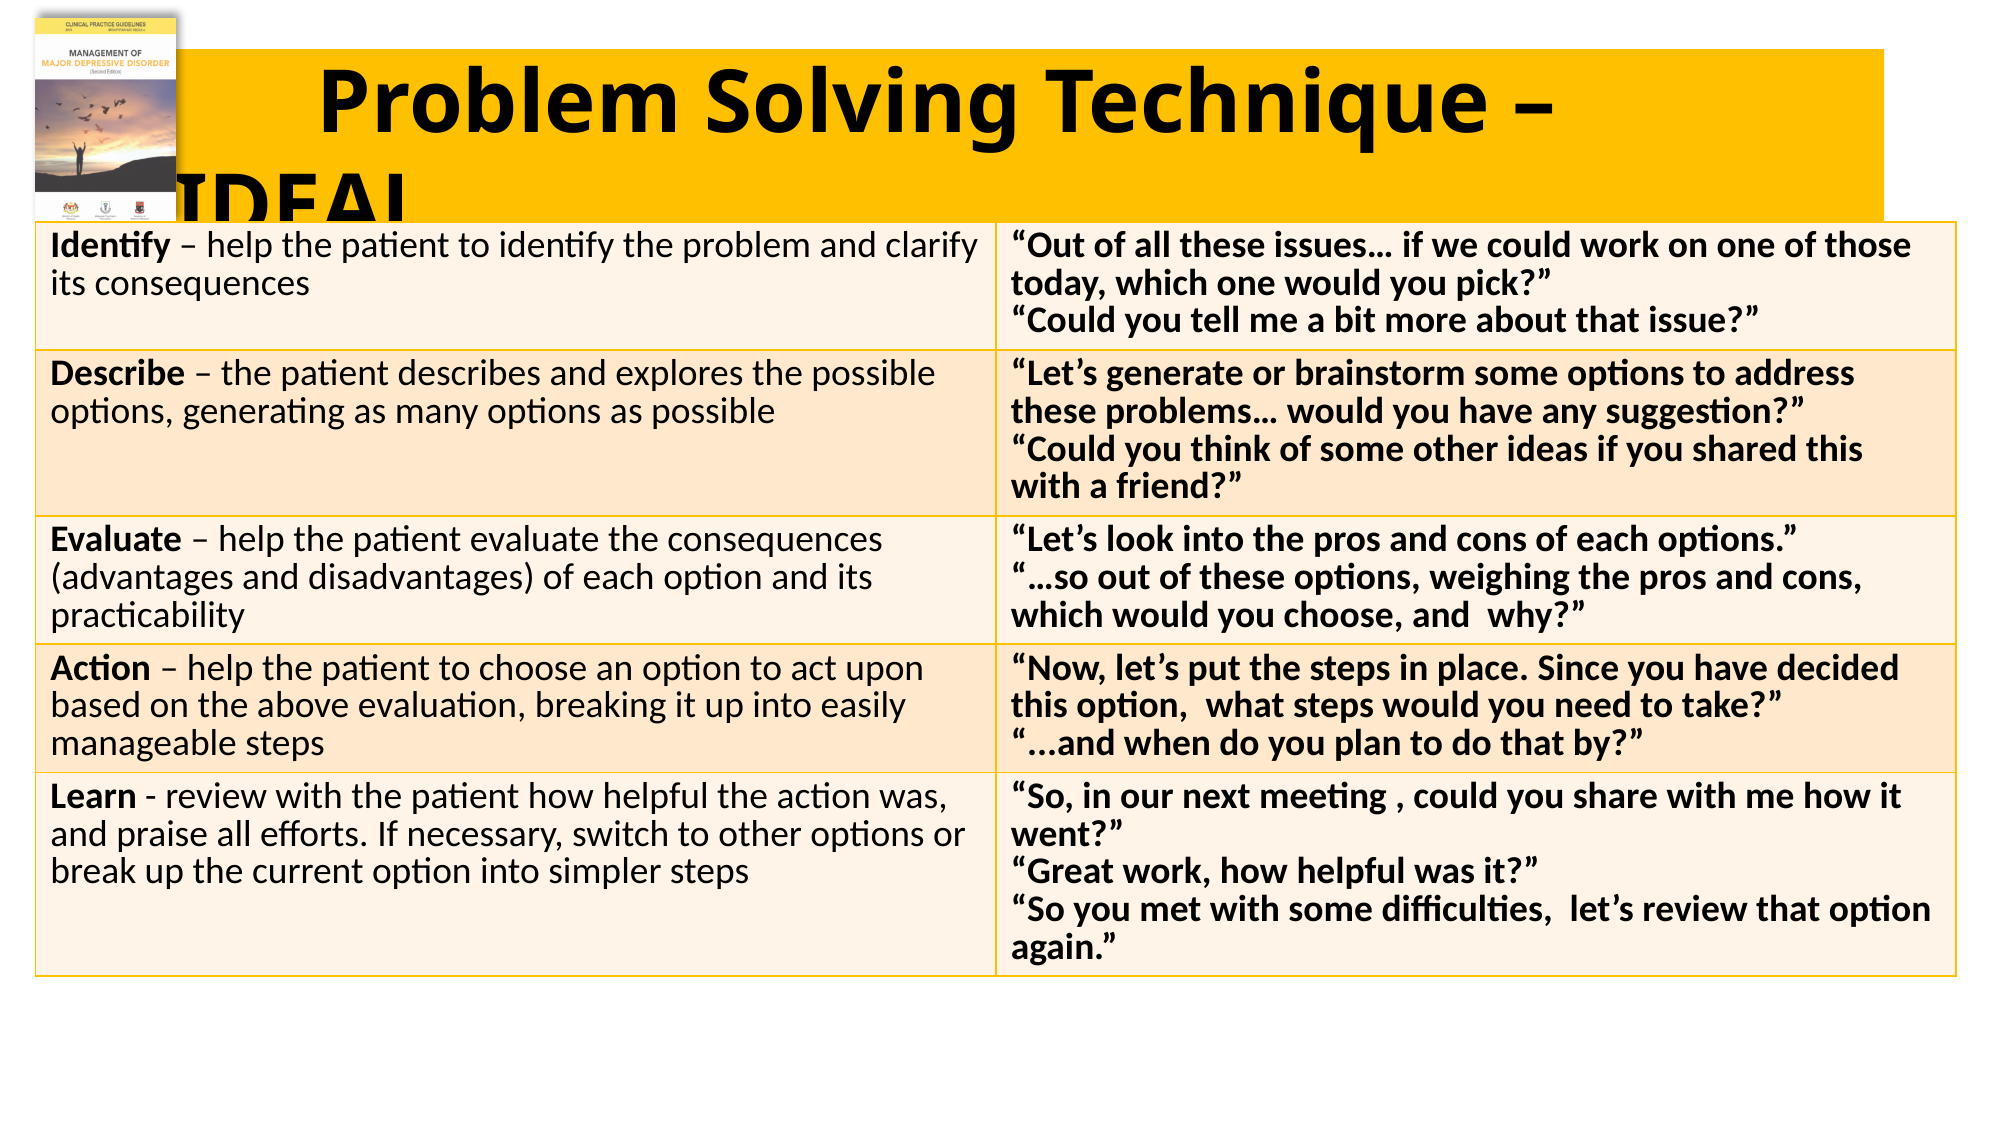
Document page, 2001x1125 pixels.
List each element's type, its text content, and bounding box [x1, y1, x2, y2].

table_cell “Let’s look into the pros and cons of each options.” “…so out of these options, weighing the pros and cons, which would you choose, and why?” [997, 517, 1955, 643]
table_cell Action – help the patient to choose an option to act upon based on the above evaluation, breaking it up into easily manageable steps [36, 645, 995, 772]
table_header “Out of all these issues… if we could work on one of those today, which one would you pick?” “Could you tell me a bit more about that issue?” [997, 223, 1955, 349]
table_cell Describe – the patient describes and explores the possible options, generating as many options as possible [36, 351, 995, 515]
table_cell “Now, let’s put the steps in place. Since you have decided this option, what steps would you need to take?” “...and when do you plan to do that by?” [997, 645, 1955, 772]
table_cell “Let’s generate or brainstorm some options to address these problems… would you have any suggestion?” “Could you think of some other ideas if you shared this with a friend?” [997, 351, 1955, 515]
table_cell Evaluate – help the patient evaluate the consequences (advantages and disadvantages) of each option and its practicability [36, 517, 995, 643]
table_header Identify – help the patient to identify the problem and clarify its consequences [36, 223, 995, 349]
picture [35, 18, 176, 225]
text_box Problem Solving Technique – IDEAL12 [183, 49, 1885, 221]
table_cell Learn - review with the patient how helpful the action was, and praise all efforts. If necessary, switch to other options or break up the current option into simpler steps [36, 773, 995, 975]
table_cell “So, in our next meeting , could you share with me how it went?” “Great work, how helpful was it?” “So you met with some difficulties, let’s review that option again.” [997, 773, 1955, 975]
